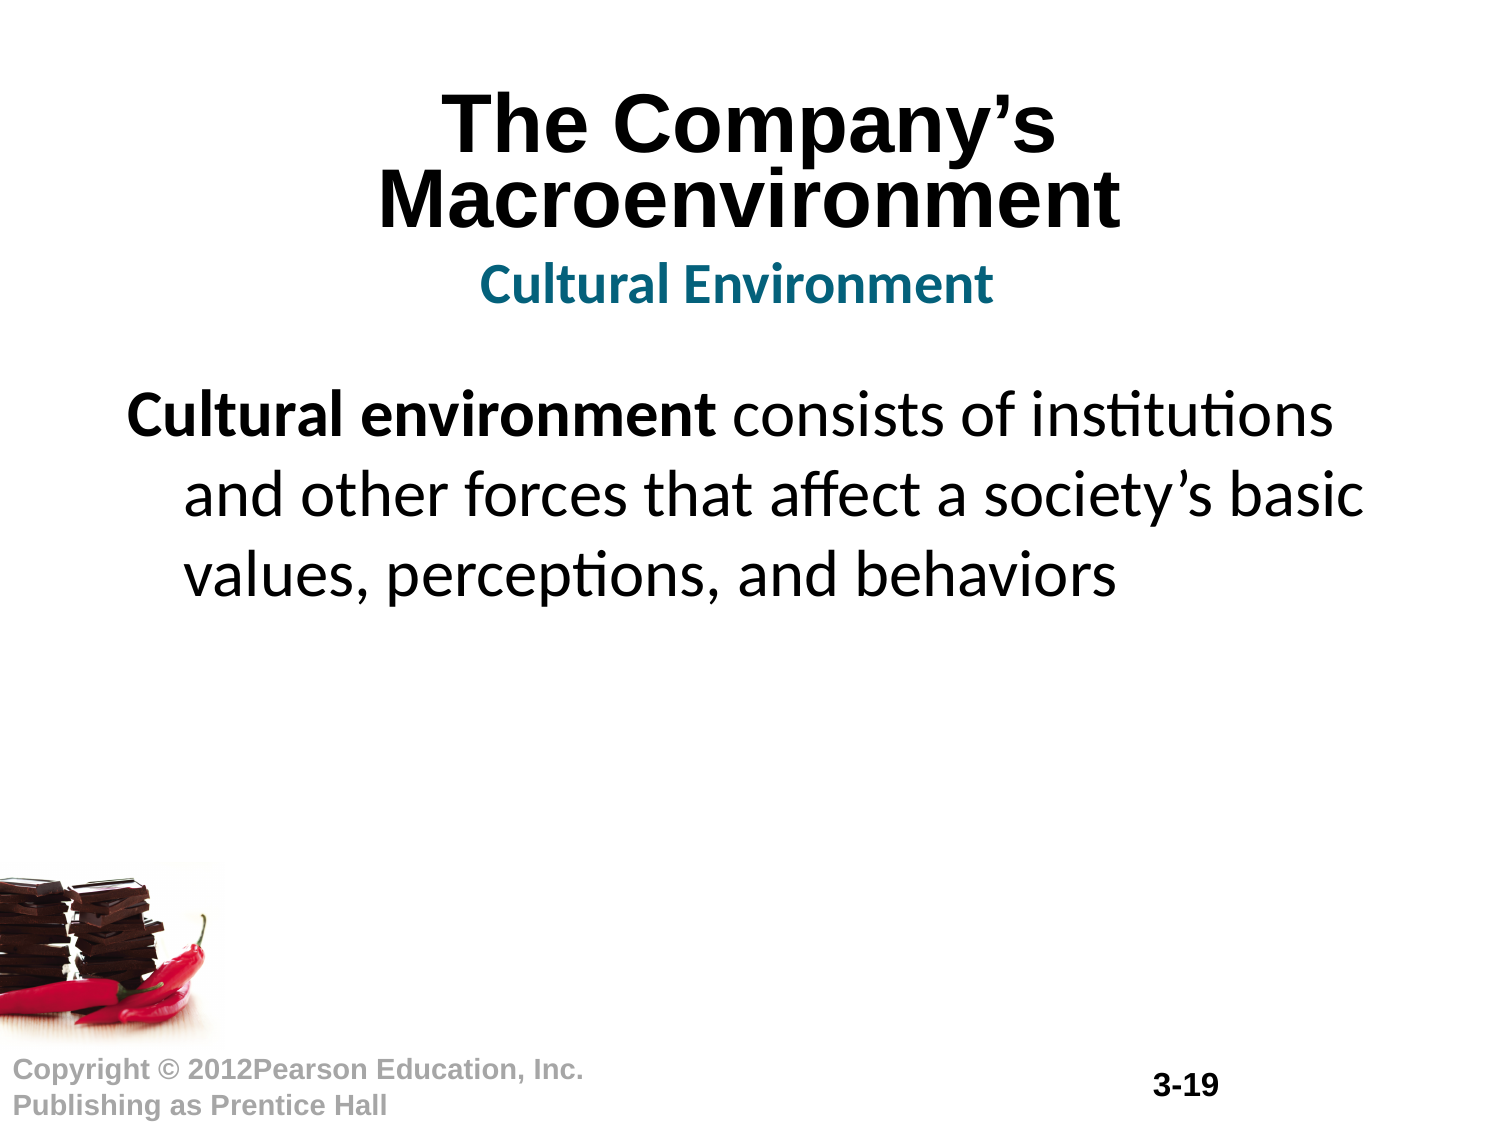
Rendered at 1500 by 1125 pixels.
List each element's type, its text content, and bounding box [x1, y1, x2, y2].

list Cultural Environment [149, 237, 1326, 301]
picture [0, 862, 225, 1050]
list Cultural environment consists of institutions and other forces that affect a society’s basic values, perceptions, and behaviors [112, 362, 1388, 1038]
title The Company’s Macroenvironment [112, 37, 1388, 226]
